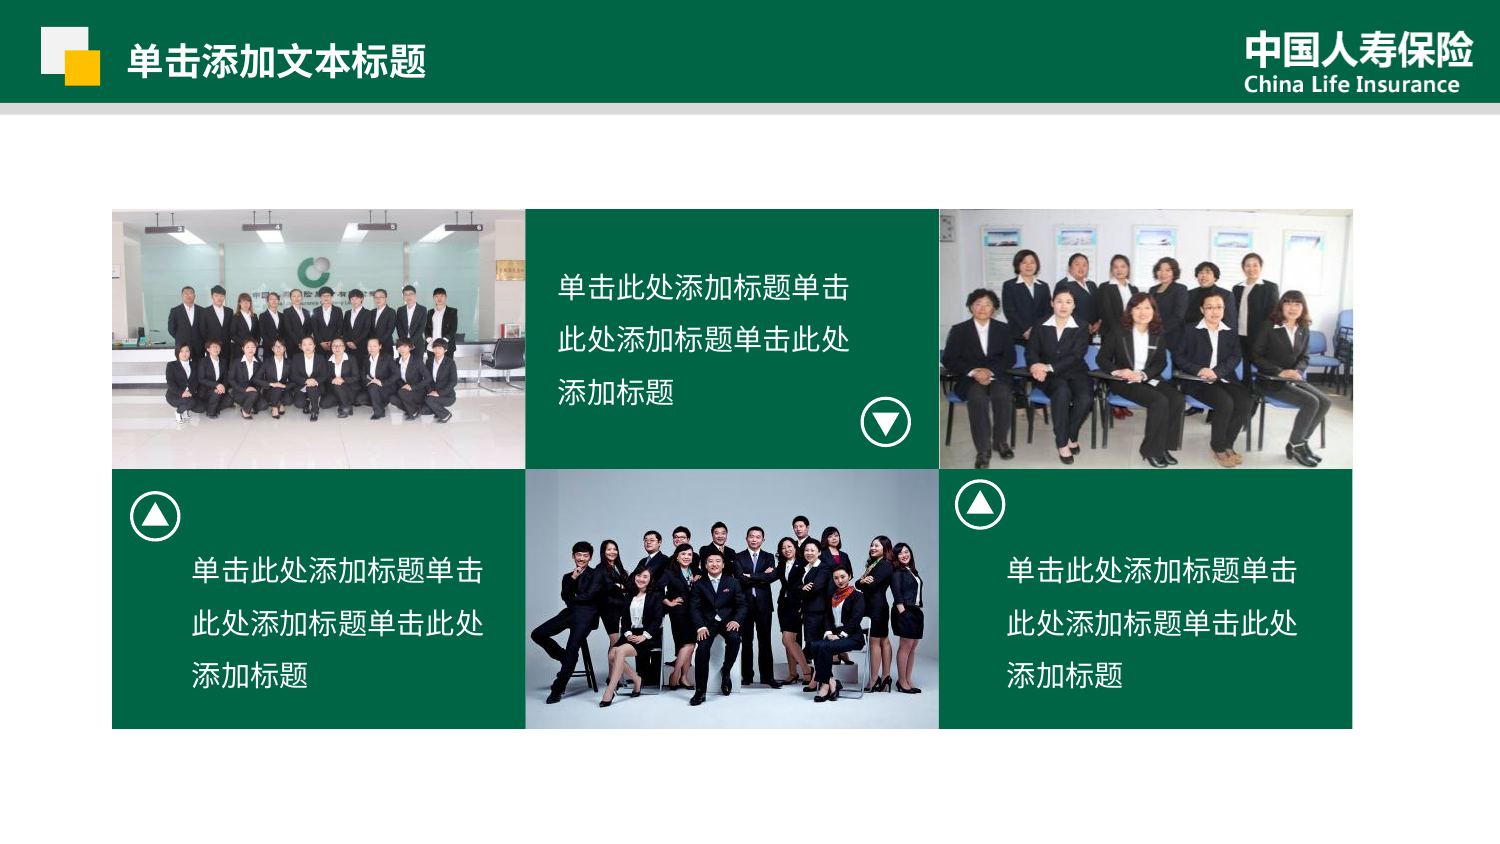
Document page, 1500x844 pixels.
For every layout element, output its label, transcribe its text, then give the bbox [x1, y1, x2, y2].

text_box [0, 101, 1500, 117]
picture [1240, 21, 1500, 100]
text_box [940, 207, 1355, 471]
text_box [131, 492, 180, 541]
text_box 单击此处添加标题单击此处添加标题单击此处添加标题 [177, 527, 508, 700]
text_box [528, 471, 937, 731]
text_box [956, 480, 1005, 529]
text_box [39, 25, 91, 76]
text_box [0, 0, 1500, 101]
text_box [110, 207, 523, 467]
text_box 单击添加文本标题 [112, 30, 491, 91]
text_box [63, 48, 102, 88]
text_box [937, 467, 1354, 731]
text_box [523, 207, 941, 471]
text_box [110, 467, 528, 731]
text_box 单击此处添加标题单击此处添加标题单击此处添加标题 [992, 527, 1323, 700]
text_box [861, 397, 910, 446]
text_box 单击此处添加标题单击此处添加标题单击此处添加标题 [543, 244, 874, 417]
